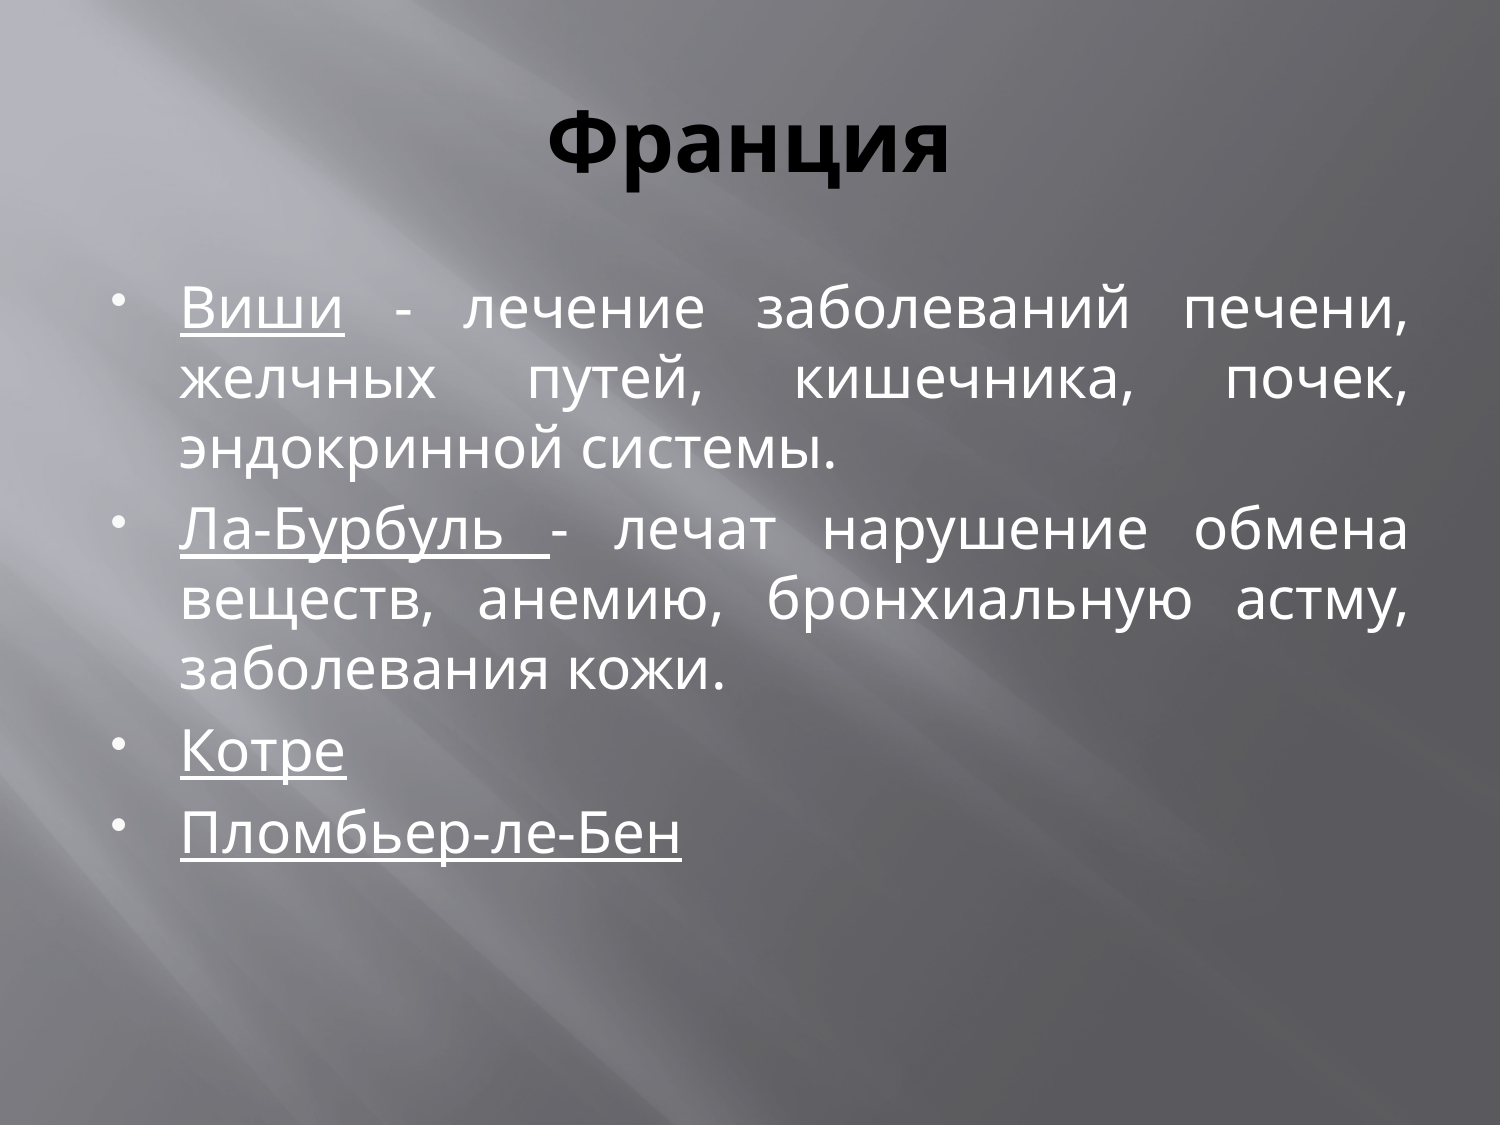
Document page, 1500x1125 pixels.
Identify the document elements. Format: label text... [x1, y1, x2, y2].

title Франция [75, 45, 1425, 233]
list Виши - лечение заболеваний печени, желчных путей, кишечника, почек, эндокринной системы. Ла-Бурбуль - лечат нарушение обмена веществ, анемию, бронхиальную астму, заболевания кожи. Котре Пломбьер-ле-Бен [75, 262, 1425, 1035]
